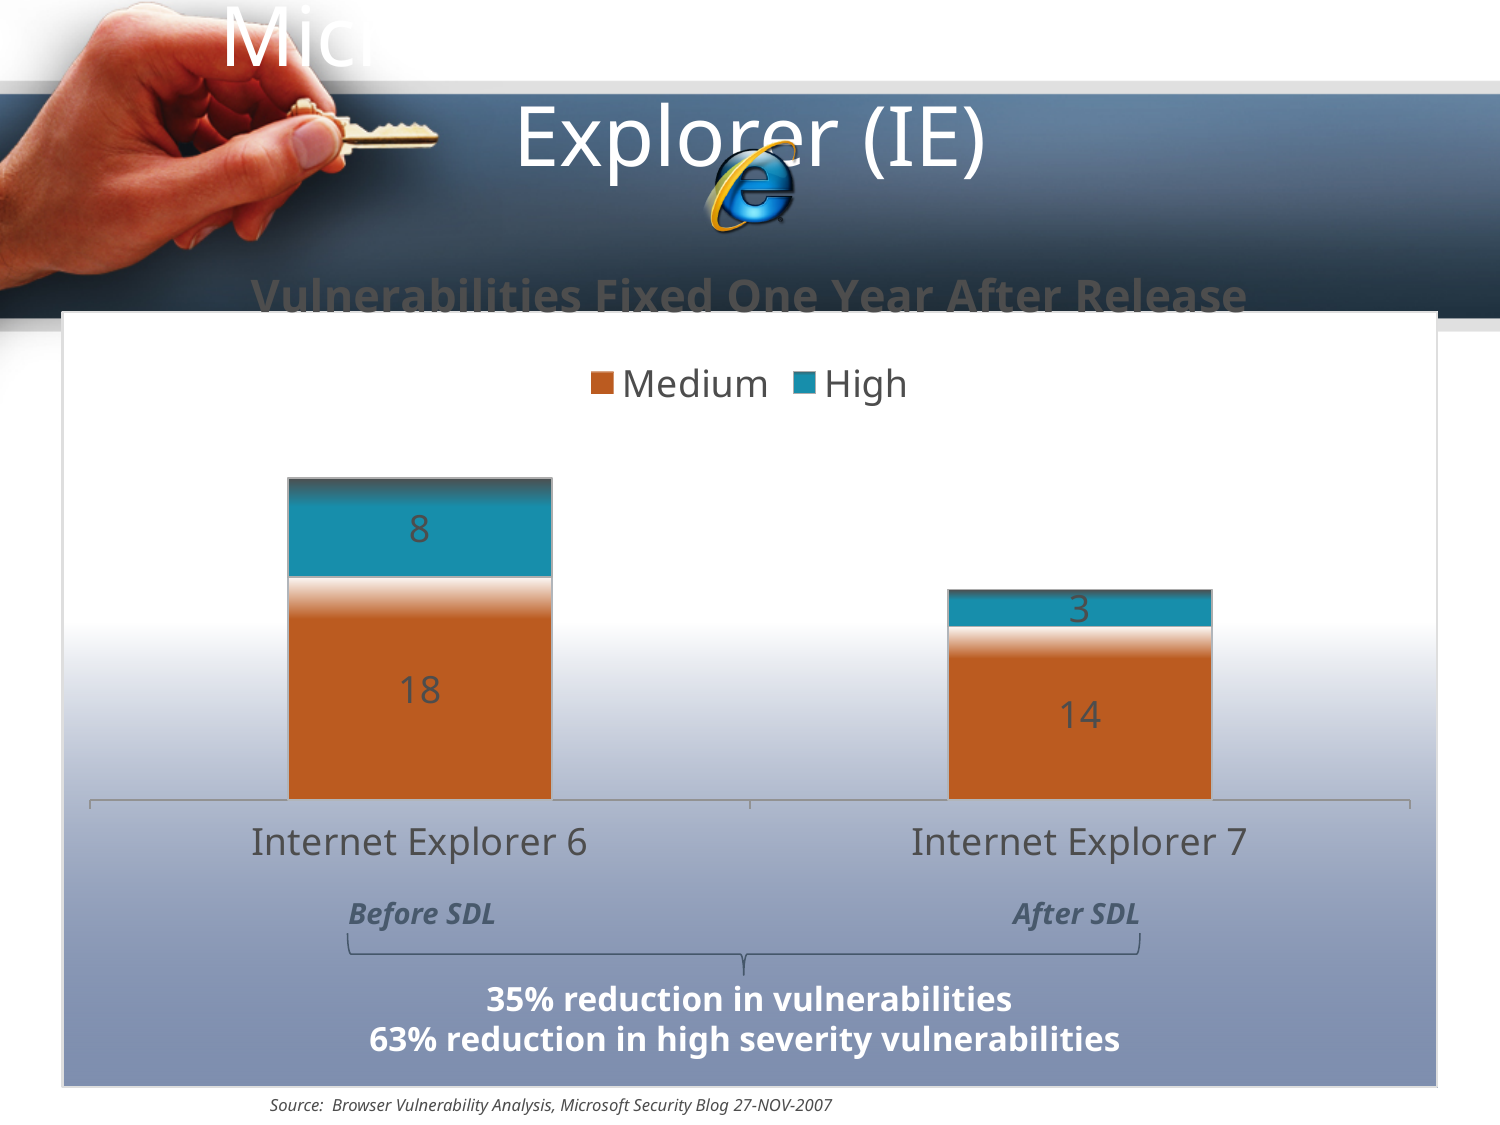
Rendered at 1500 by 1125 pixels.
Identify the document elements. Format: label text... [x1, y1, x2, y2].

text_box Source: Browser Vulnerability Analysis, Microsoft Security Blog 27-NOV-2007 [62, 1087, 1041, 1123]
text_box [60, 884, 1439, 1089]
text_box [332, 887, 1158, 1067]
title Microsoft SDL And Internet Explorer (IE) [62, 37, 1438, 129]
picture [0, 0, 1500, 1125]
chart [62, 228, 1438, 880]
